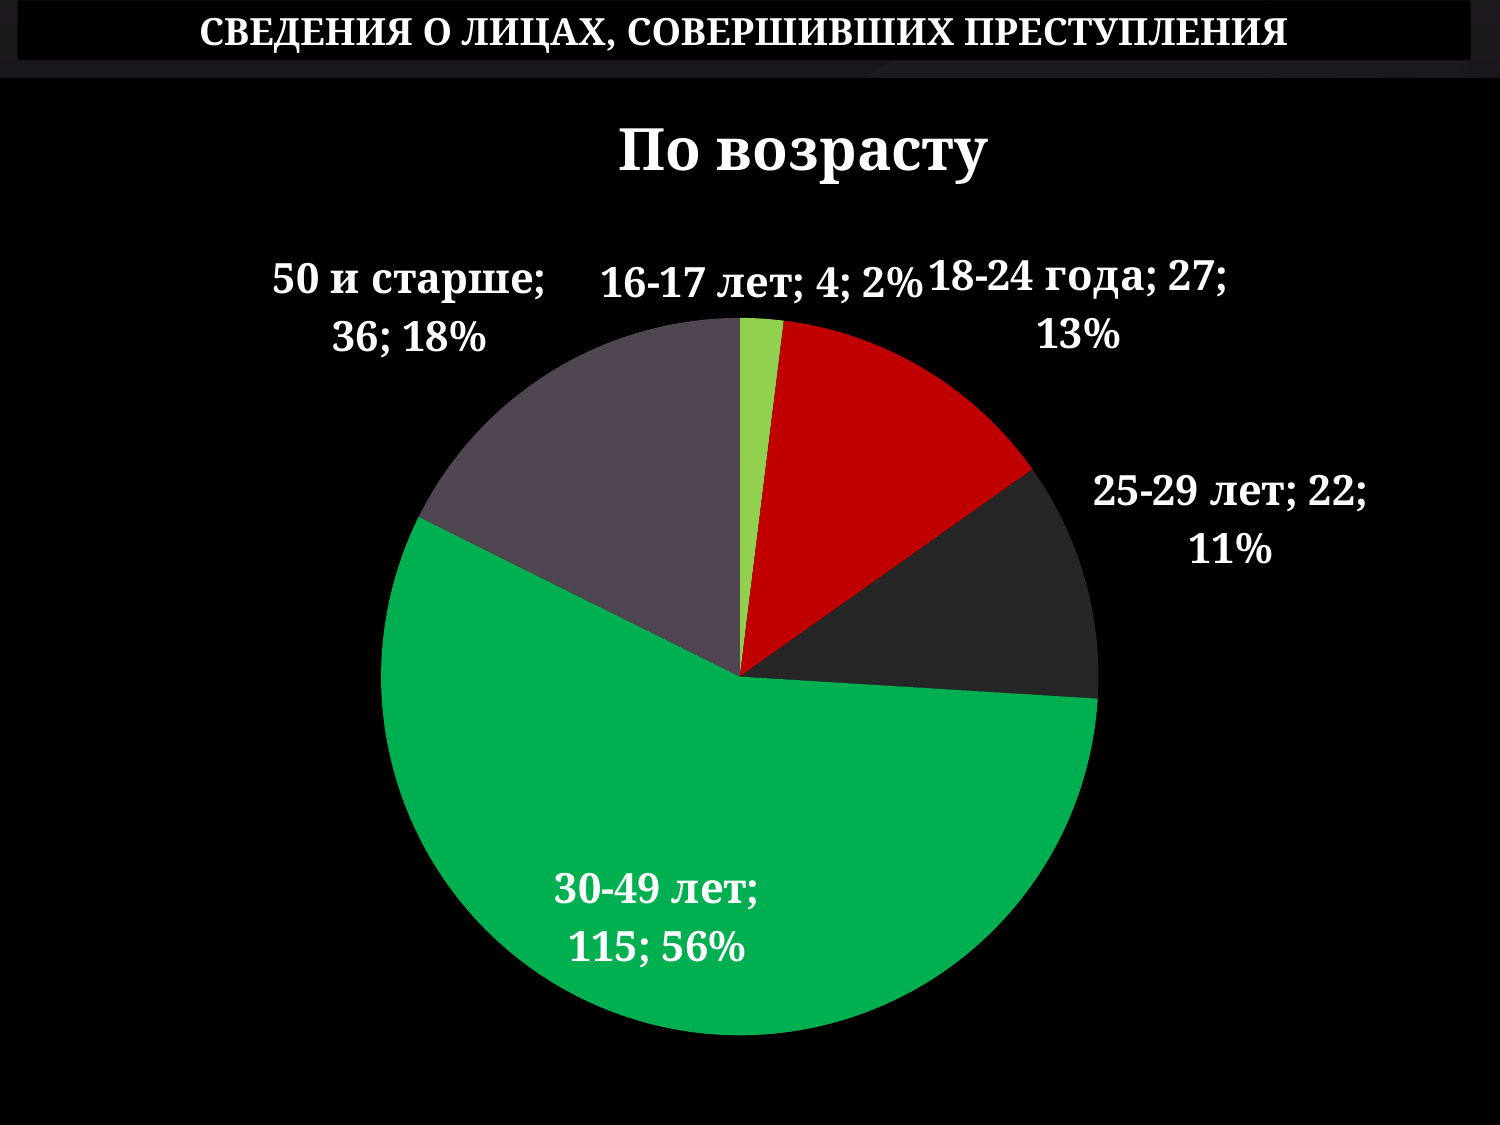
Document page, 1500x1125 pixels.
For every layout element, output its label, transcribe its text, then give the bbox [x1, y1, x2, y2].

text_box СВЕДЕНИЯ О ЛИЦАХ, СОВЕРШИВШИХ ПРЕСТУПЛЕНИЯ [17, 0, 1471, 61]
chart [0, 77, 1500, 1125]
